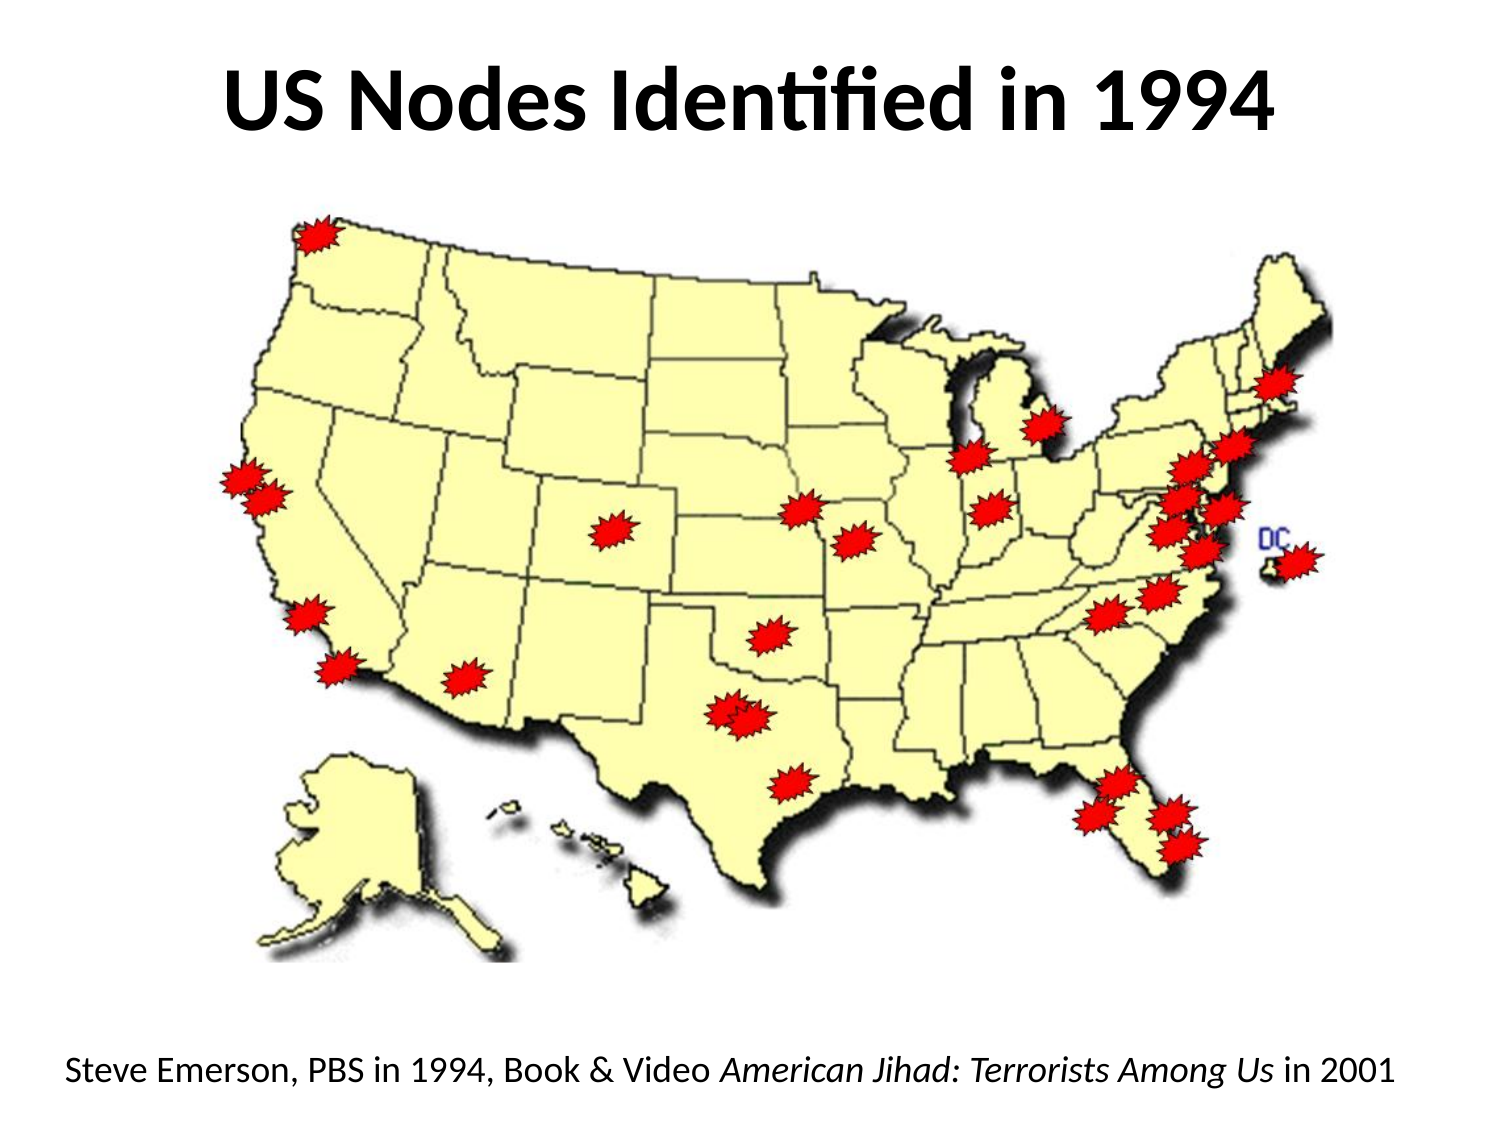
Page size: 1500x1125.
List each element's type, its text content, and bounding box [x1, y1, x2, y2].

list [124, 99, 1388, 1048]
text_box Steve Emerson, PBS in 1994, Book & Video American Jihad: Terrorists Among Us in 2001 [50, 1037, 1438, 1098]
title US Nodes Identified in 1994 [75, 0, 1425, 188]
